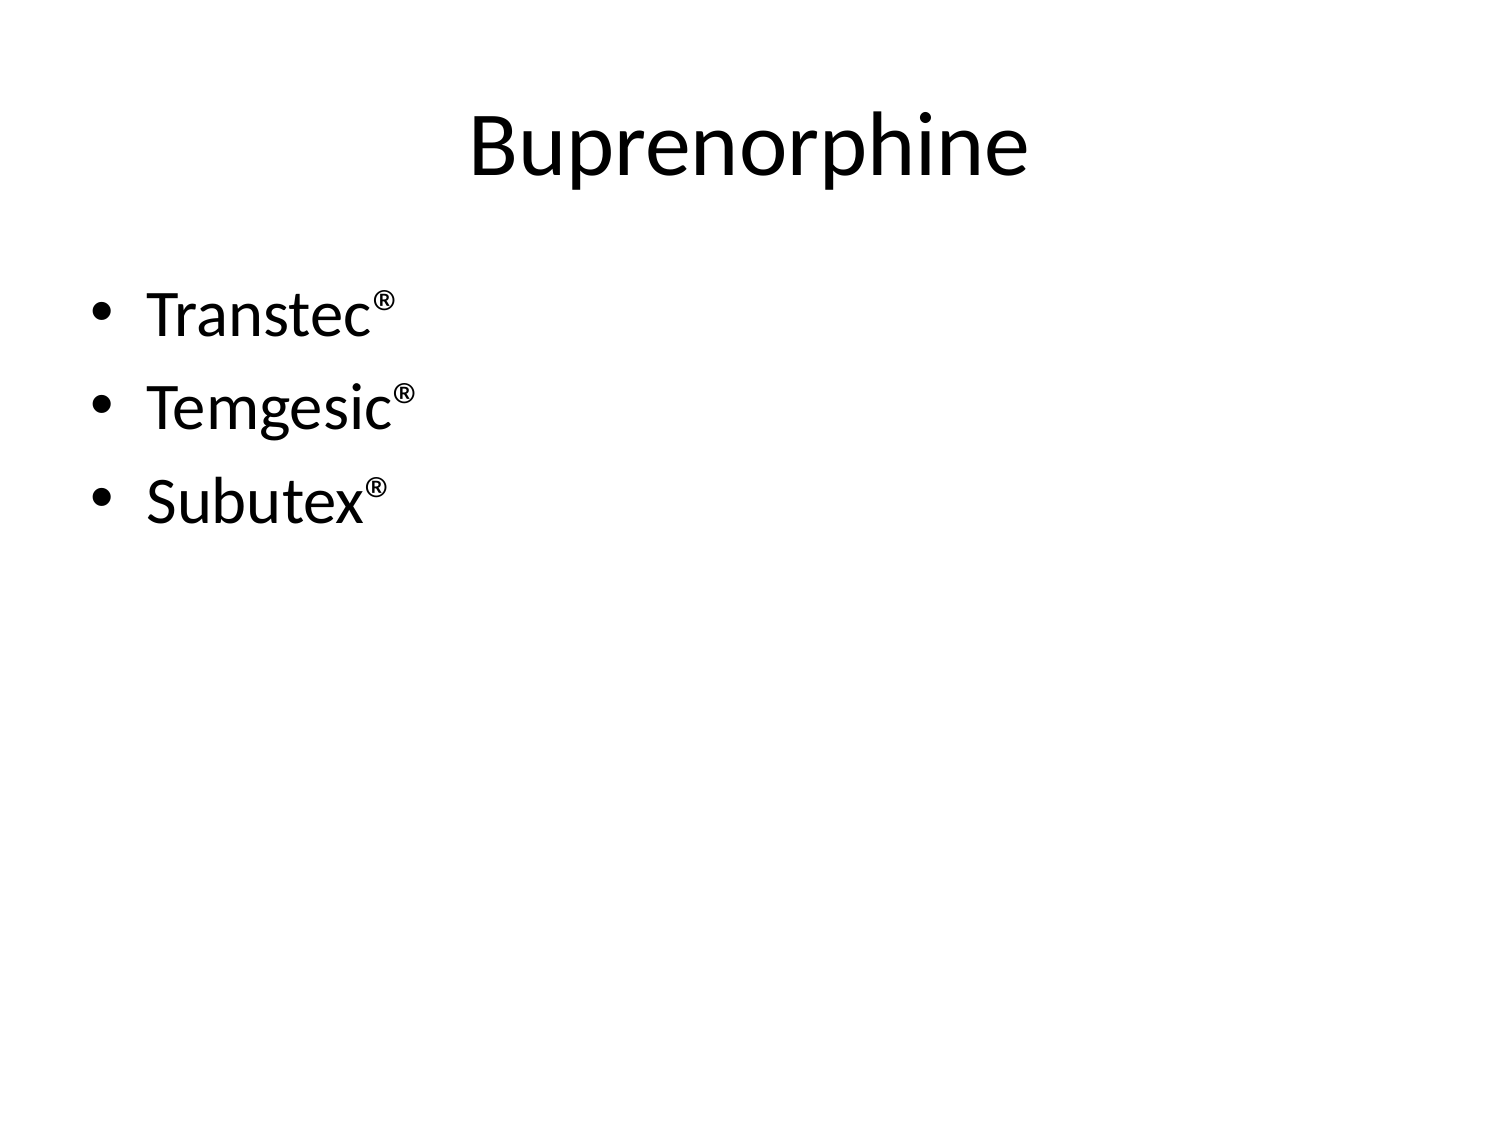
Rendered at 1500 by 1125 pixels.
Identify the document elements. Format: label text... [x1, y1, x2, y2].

list Transtec® Temgesic® Subutex® [75, 262, 1425, 1005]
title Buprenorphine [75, 45, 1425, 233]
